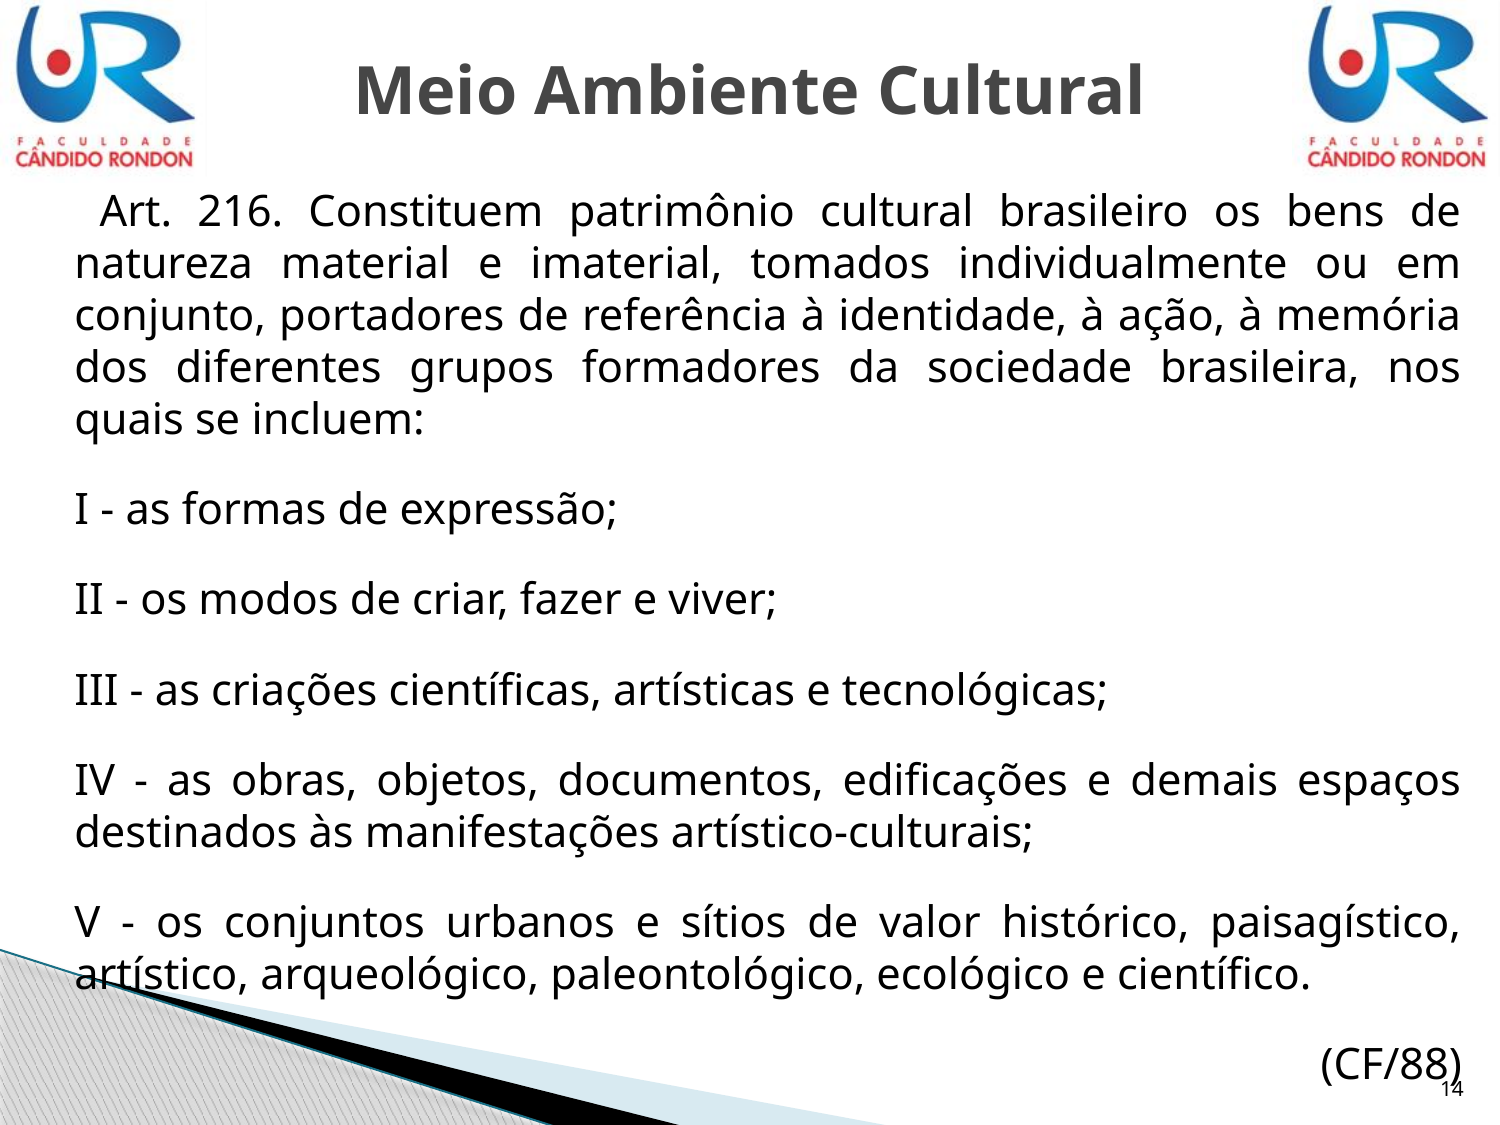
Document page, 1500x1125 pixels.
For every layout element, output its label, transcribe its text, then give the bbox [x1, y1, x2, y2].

text_box Meio Ambiente Cultural [213, 35, 1286, 141]
slide_number 14 [1418, 1051, 1479, 1112]
list Art. 216. Constituem patrimônio cultural brasileiro os bens de natureza material e imaterial, tomados individualmente ou em conjunto, portadores de referência à identidade, à ação, à memória dos diferentes grupos formadores da sociedade brasileira, nos quais se incluem: I - as formas de expressão; II - os modos de criar, fazer e viver; III - as criações científicas, artísticas e tecnológicas; IV - as obras, objetos, documentos, edificações e demais espaços destinados às manifestações artístico-culturais; V - os conjuntos urbanos e sítios de valor histórico, paisagístico, artístico, arqueológico, paleontológico, ecológico e científico. (CF/88) [0, 175, 1477, 1102]
picture [1292, 0, 1500, 183]
picture [0, 0, 208, 183]
